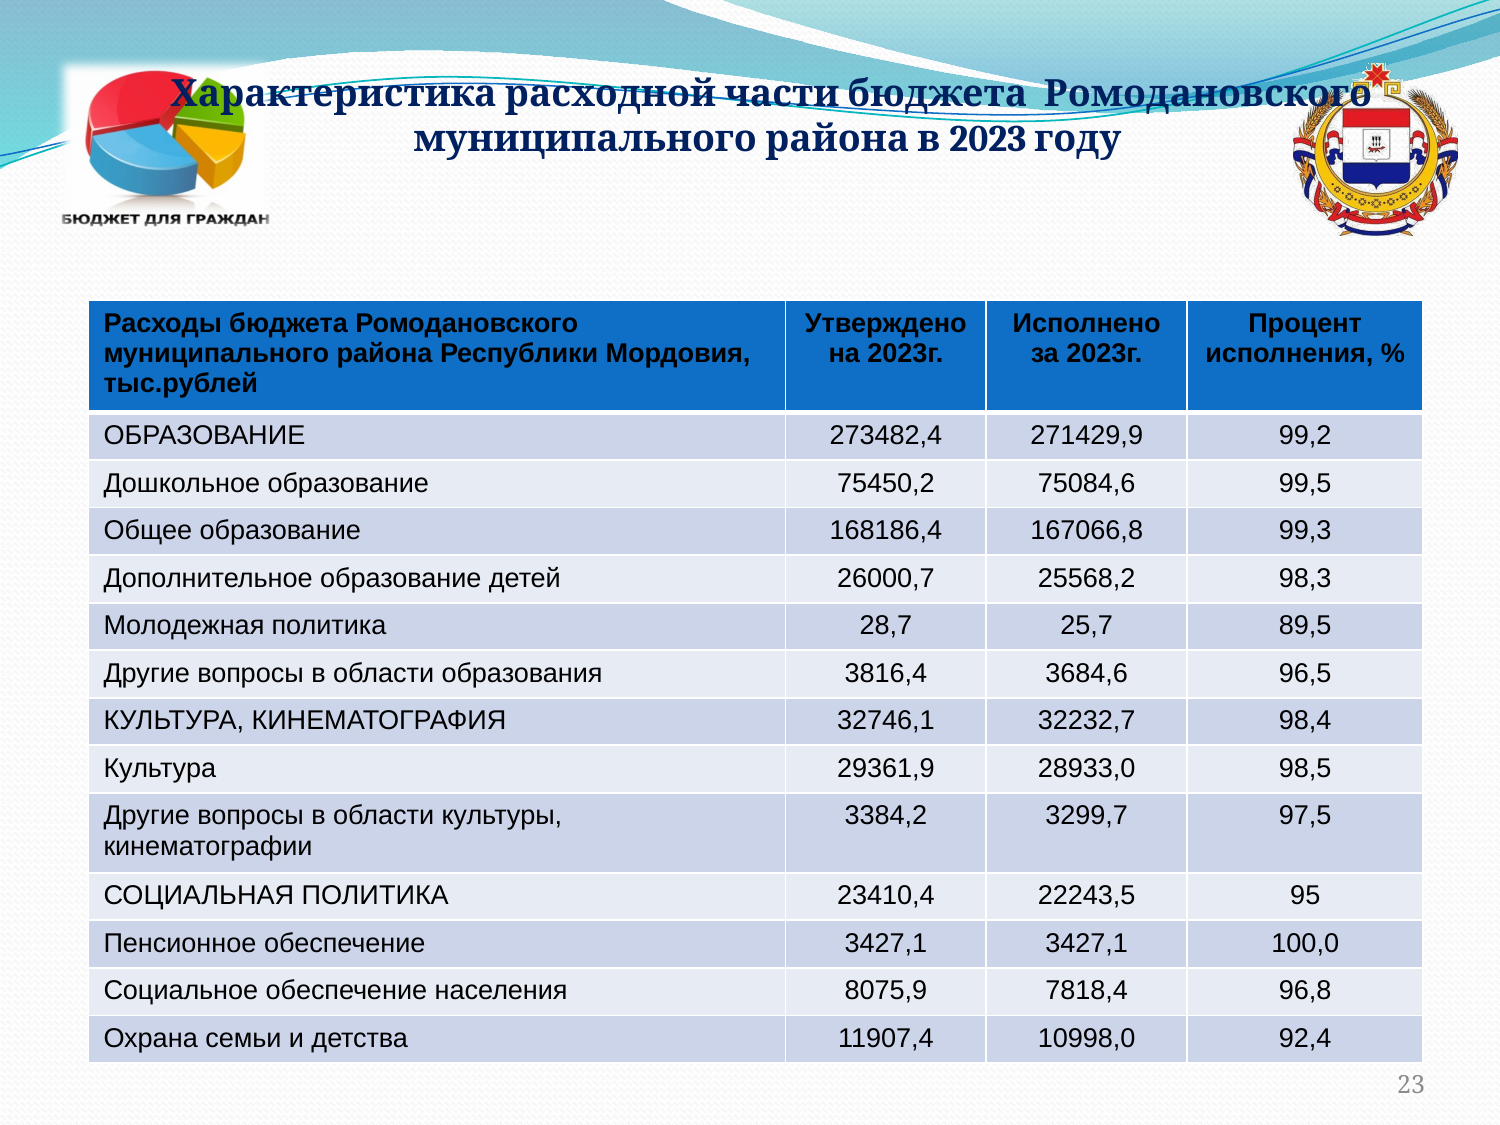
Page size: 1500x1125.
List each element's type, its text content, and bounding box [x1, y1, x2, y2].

table_header Утверждено на 2023г. [786, 301, 985, 410]
table_cell 32746,1 [786, 699, 985, 744]
table_cell 96,5 [1188, 651, 1422, 697]
table_cell Другие вопросы в области образования [89, 651, 785, 697]
slide_number 23 [1299, 1042, 1425, 1103]
table_cell 75450,2 [786, 461, 985, 507]
table_cell 23410,4 [786, 874, 985, 919]
table_cell Общее образование [89, 508, 785, 554]
table_cell 29361,9 [786, 746, 985, 792]
table_cell Другие вопросы в области культуры, кинематографии [89, 794, 785, 872]
table_cell 167066,8 [987, 508, 1186, 554]
table_cell 99,2 [1188, 415, 1422, 459]
table_cell 10998,0 [987, 1016, 1186, 1062]
table_cell 98,4 [1188, 699, 1422, 744]
table_cell 89,5 [1188, 604, 1422, 649]
table_cell 3684,6 [987, 651, 1186, 697]
table_cell 271429,9 [987, 415, 1186, 459]
text_box Характеристика расходной части бюджета Ромодановского муниципального района в 2023 году [285, 61, 1299, 167]
table_cell 99,3 [1188, 508, 1422, 554]
table_cell ОБРАЗОВАНИЕ [89, 415, 785, 459]
table_cell 28,7 [786, 604, 985, 649]
table_header Процент исполнения, % [1188, 301, 1422, 410]
table_cell 99,5 [1188, 461, 1422, 507]
picture [1293, 62, 1458, 237]
table_cell 28933,0 [987, 746, 1186, 792]
table_cell 3816,4 [786, 651, 985, 697]
table_cell 3299,7 [987, 794, 1186, 872]
table_cell 75084,6 [987, 461, 1186, 507]
table_cell 273482,4 [786, 415, 985, 459]
table_header Расходы бюджета Ромодановского муниципального района Республики Мордовия, тыс.рублей [89, 301, 785, 410]
table_cell 22243,5 [987, 874, 1186, 919]
table_cell КУЛЬТУРА, КИНЕМАТОГРАФИЯ [89, 699, 785, 744]
table_cell 26000,7 [786, 556, 985, 602]
table_cell Охрана семьи и детства [89, 1016, 785, 1062]
picture [52, 54, 278, 237]
table_cell 98,3 [1188, 556, 1422, 602]
table_cell Социальное обеспечение населения [89, 969, 785, 1015]
table_cell 168186,4 [786, 508, 985, 554]
table_cell 98,5 [1188, 746, 1422, 792]
table_cell Молодежная политика [89, 604, 785, 649]
table_header Исполнено за 2023г. [987, 301, 1186, 410]
table_cell 25568,2 [987, 556, 1186, 602]
table_cell 11907,4 [786, 1016, 985, 1062]
table_cell 92,4 [1188, 1016, 1422, 1062]
table_cell 8075,9 [786, 969, 985, 1015]
table_cell 32232,7 [987, 699, 1186, 744]
table_cell 25,7 [987, 604, 1186, 649]
table_cell 3427,1 [987, 921, 1186, 967]
table_cell Дополнительное образование детей [89, 556, 785, 602]
table_cell 97,5 [1188, 794, 1422, 872]
table_cell 95 [1188, 874, 1422, 919]
table_cell 3384,2 [786, 794, 985, 872]
table_cell 96,8 [1188, 969, 1422, 1015]
table_cell Культура [89, 746, 785, 792]
table_cell 7818,4 [987, 969, 1186, 1015]
table_cell 100,0 [1188, 921, 1422, 967]
table_cell Дошкольное образование [89, 461, 785, 507]
table_cell 3427,1 [786, 921, 985, 967]
table_cell СОЦИАЛЬНАЯ ПОЛИТИКА [89, 874, 785, 919]
table_cell Пенсионное обеспечение [89, 921, 785, 967]
